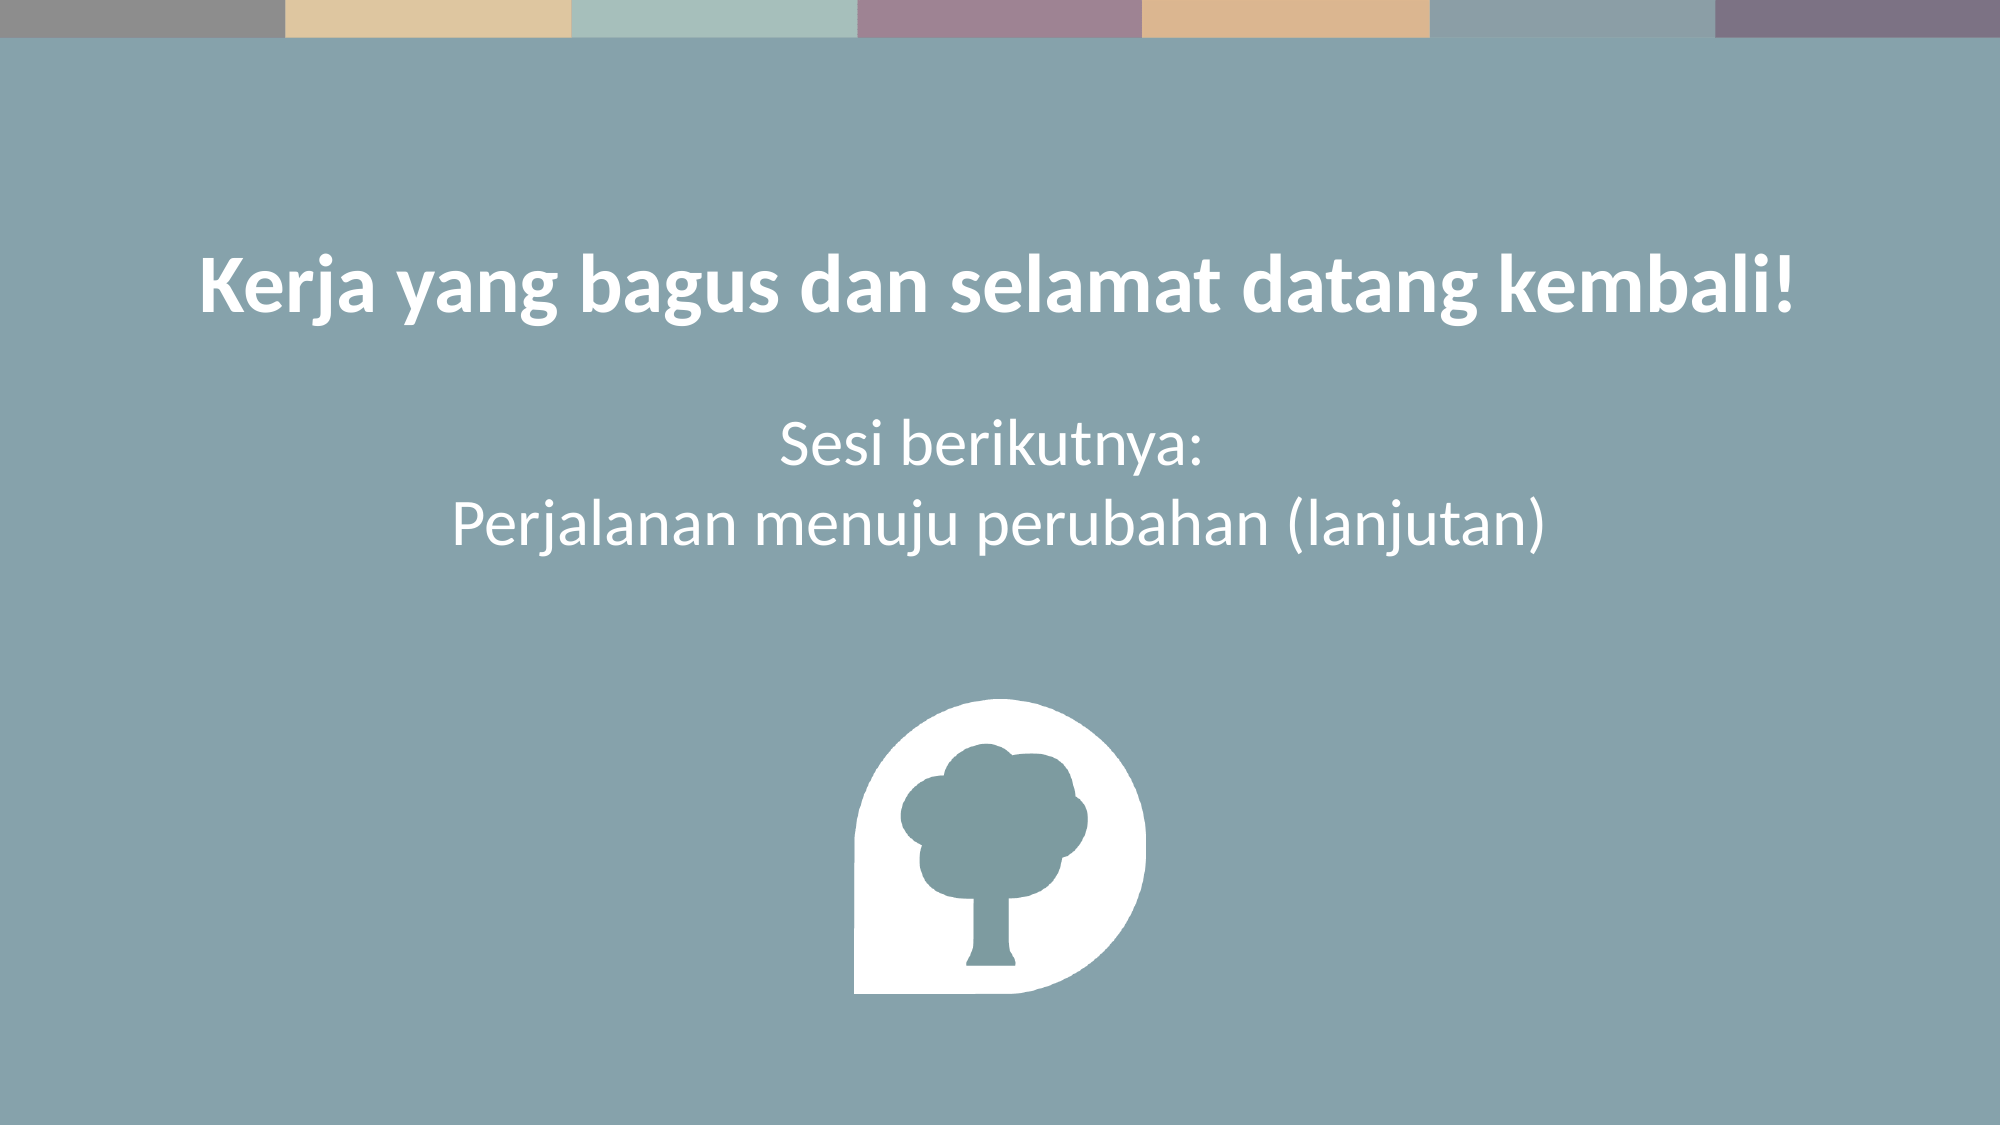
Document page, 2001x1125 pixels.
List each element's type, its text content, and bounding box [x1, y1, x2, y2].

picture [853, 698, 1146, 994]
text_box Kerja yang bagus dan selamat datang kembali! Sesi berikutnya: Perjalanan menuju perubahan (lanjutan) [0, 131, 2000, 567]
picture [0, 0, 2000, 38]
